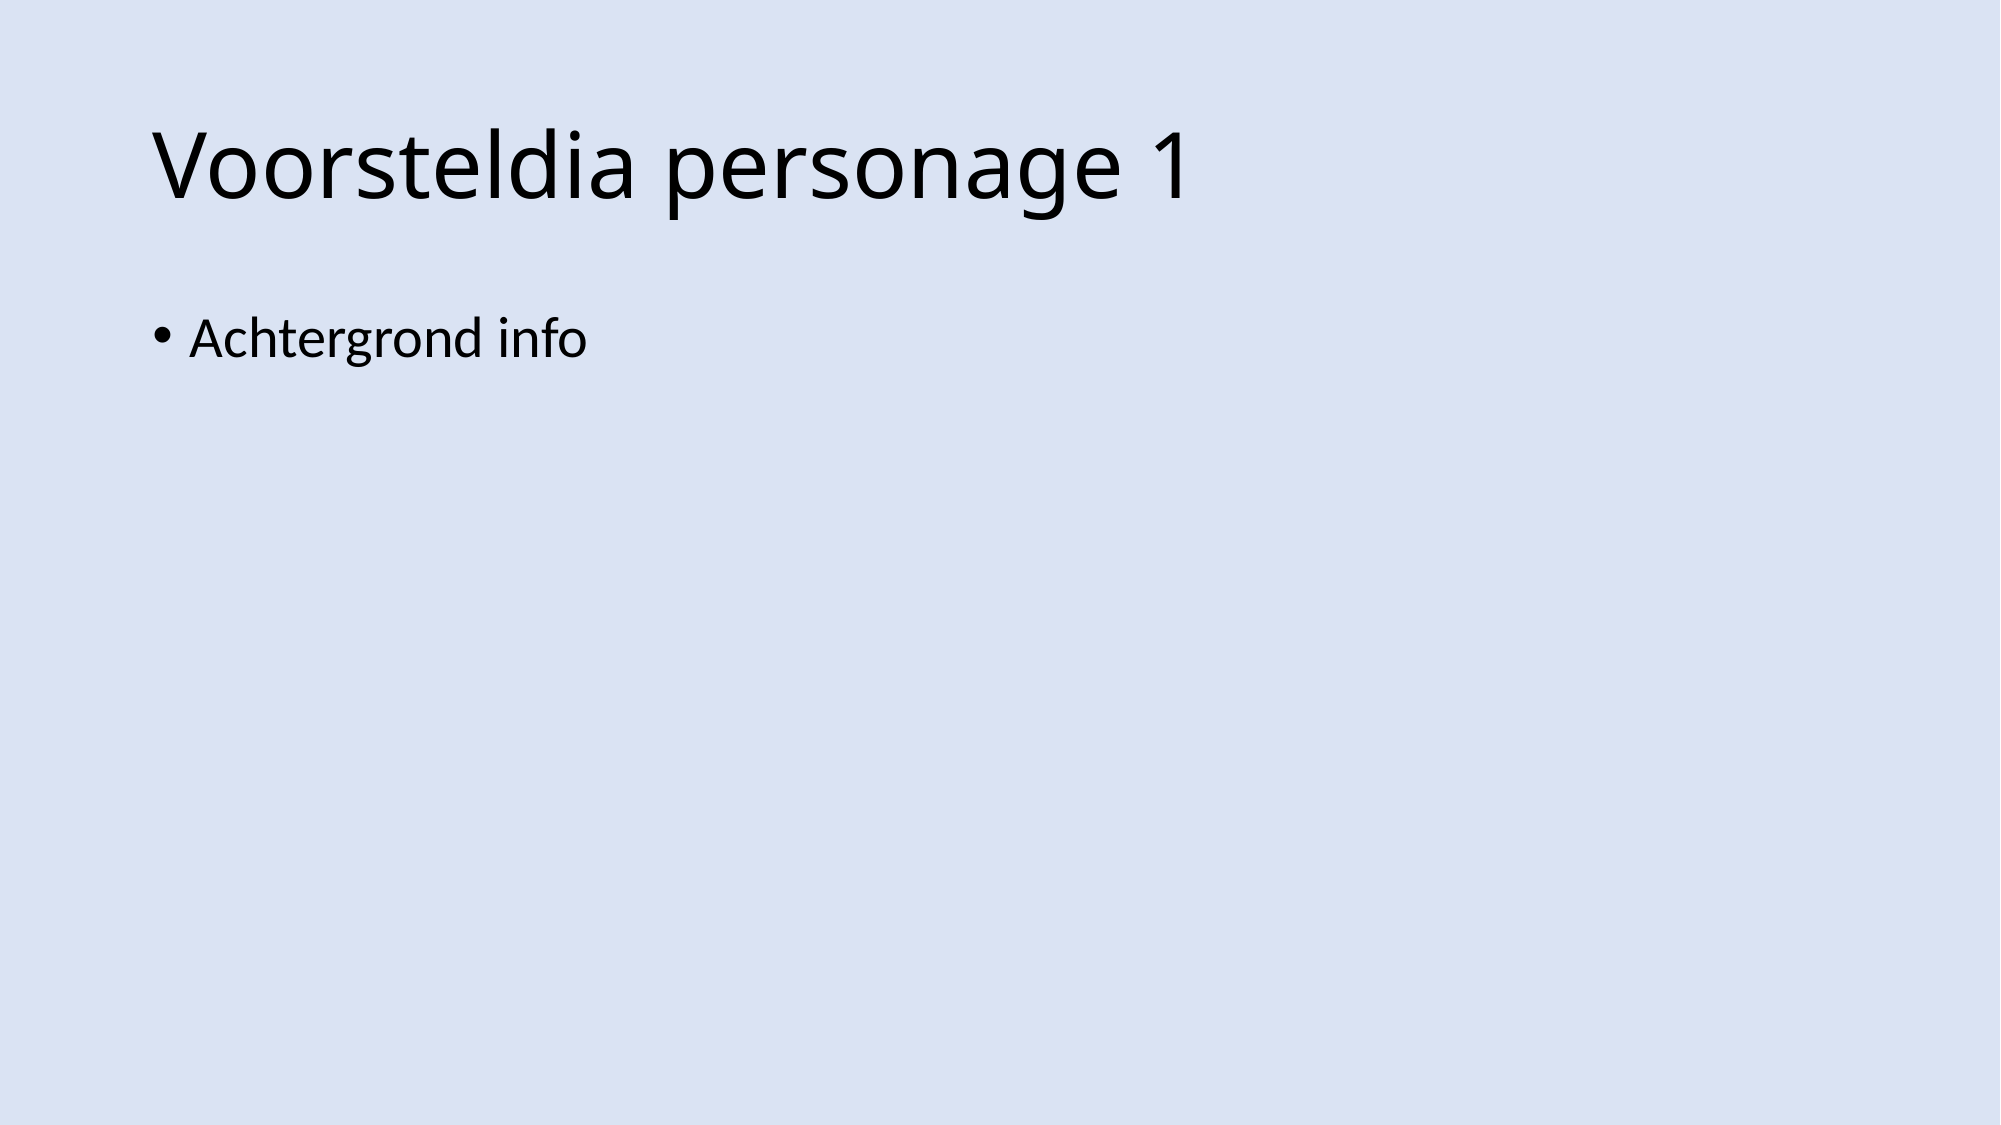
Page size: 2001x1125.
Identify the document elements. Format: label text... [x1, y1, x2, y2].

title Voorsteldia personage 1 [137, 59, 1863, 278]
list Achtergrond info [137, 299, 1863, 1014]
